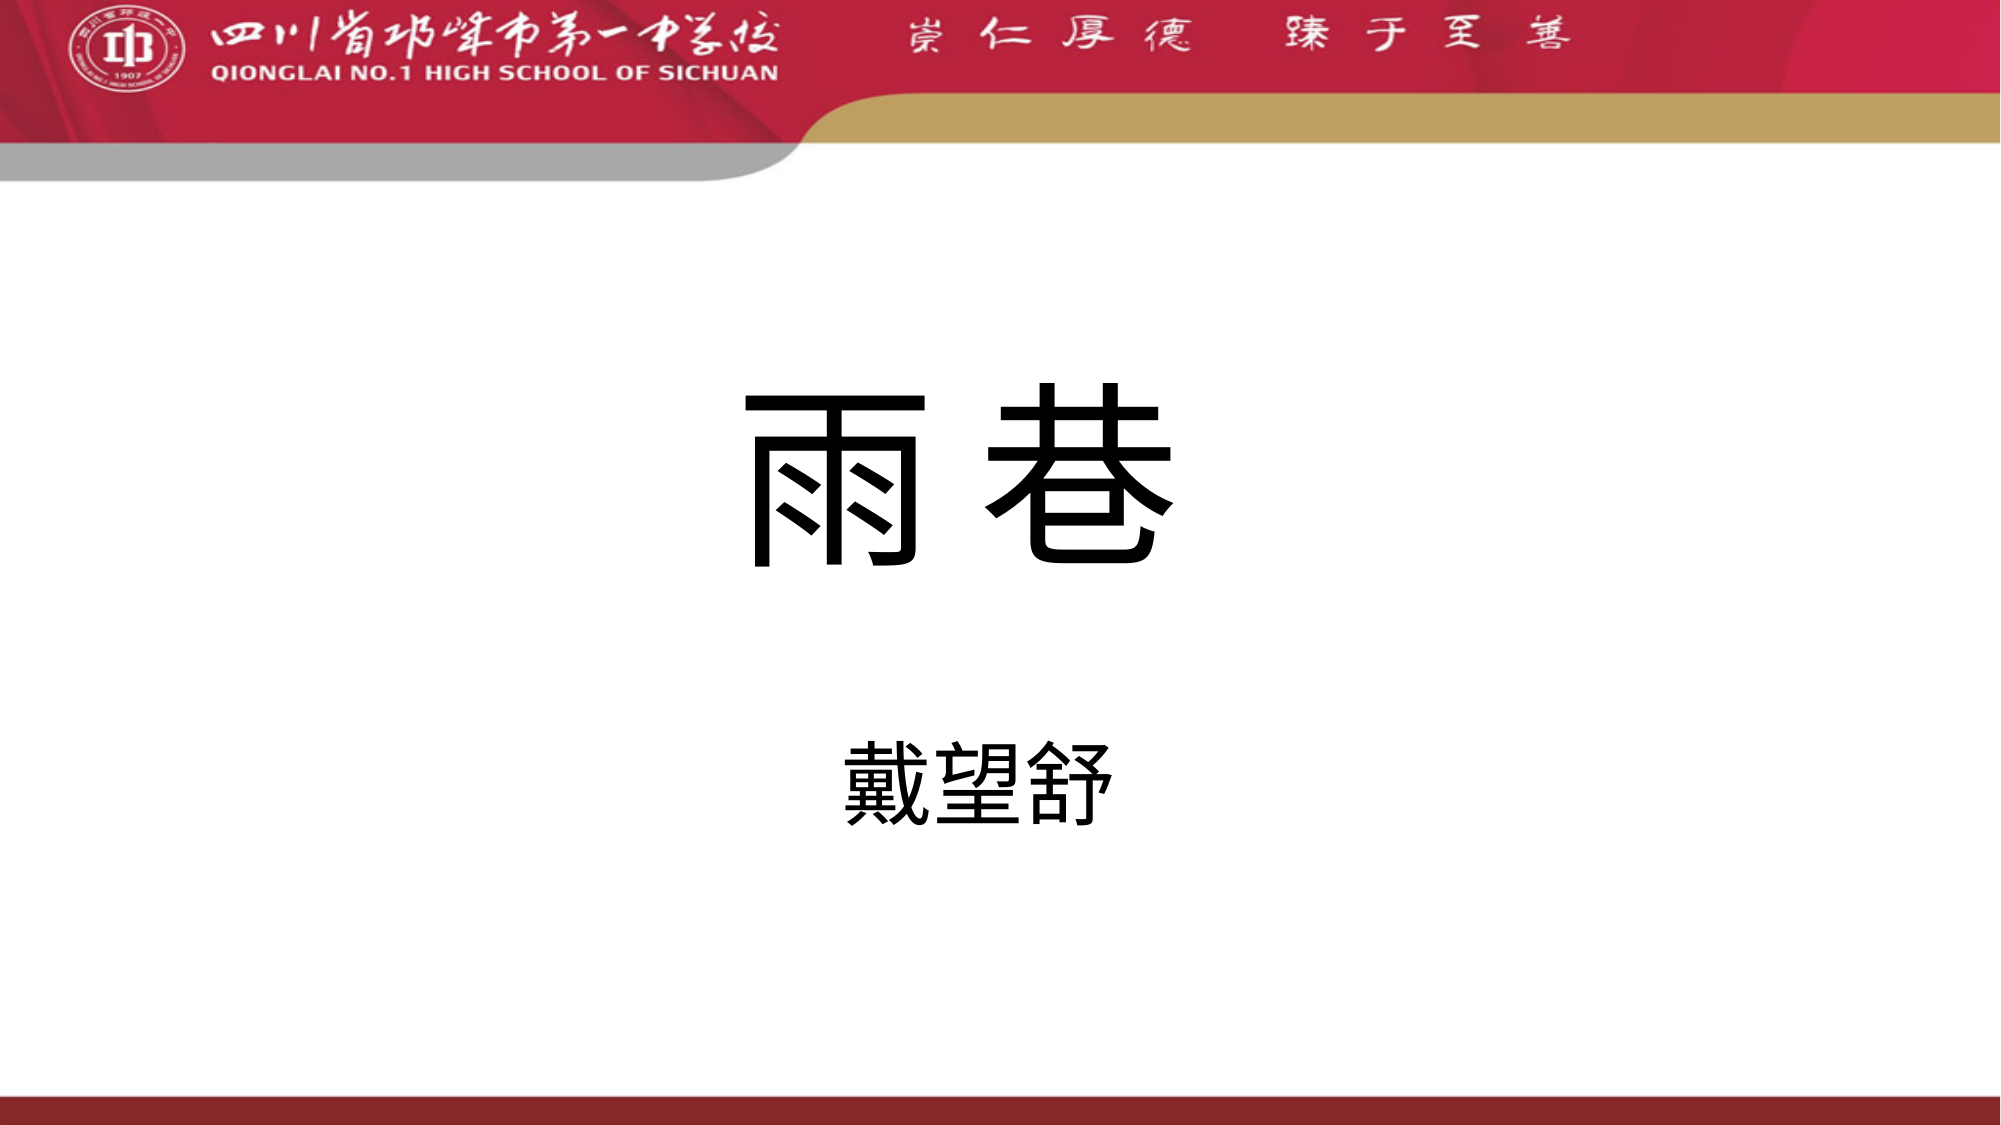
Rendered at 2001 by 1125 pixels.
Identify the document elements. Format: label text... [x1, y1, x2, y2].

title 雨 巷 [107, 351, 1808, 593]
subtitle 戴望舒 [257, 718, 1658, 924]
picture [0, 0, 2001, 1125]
